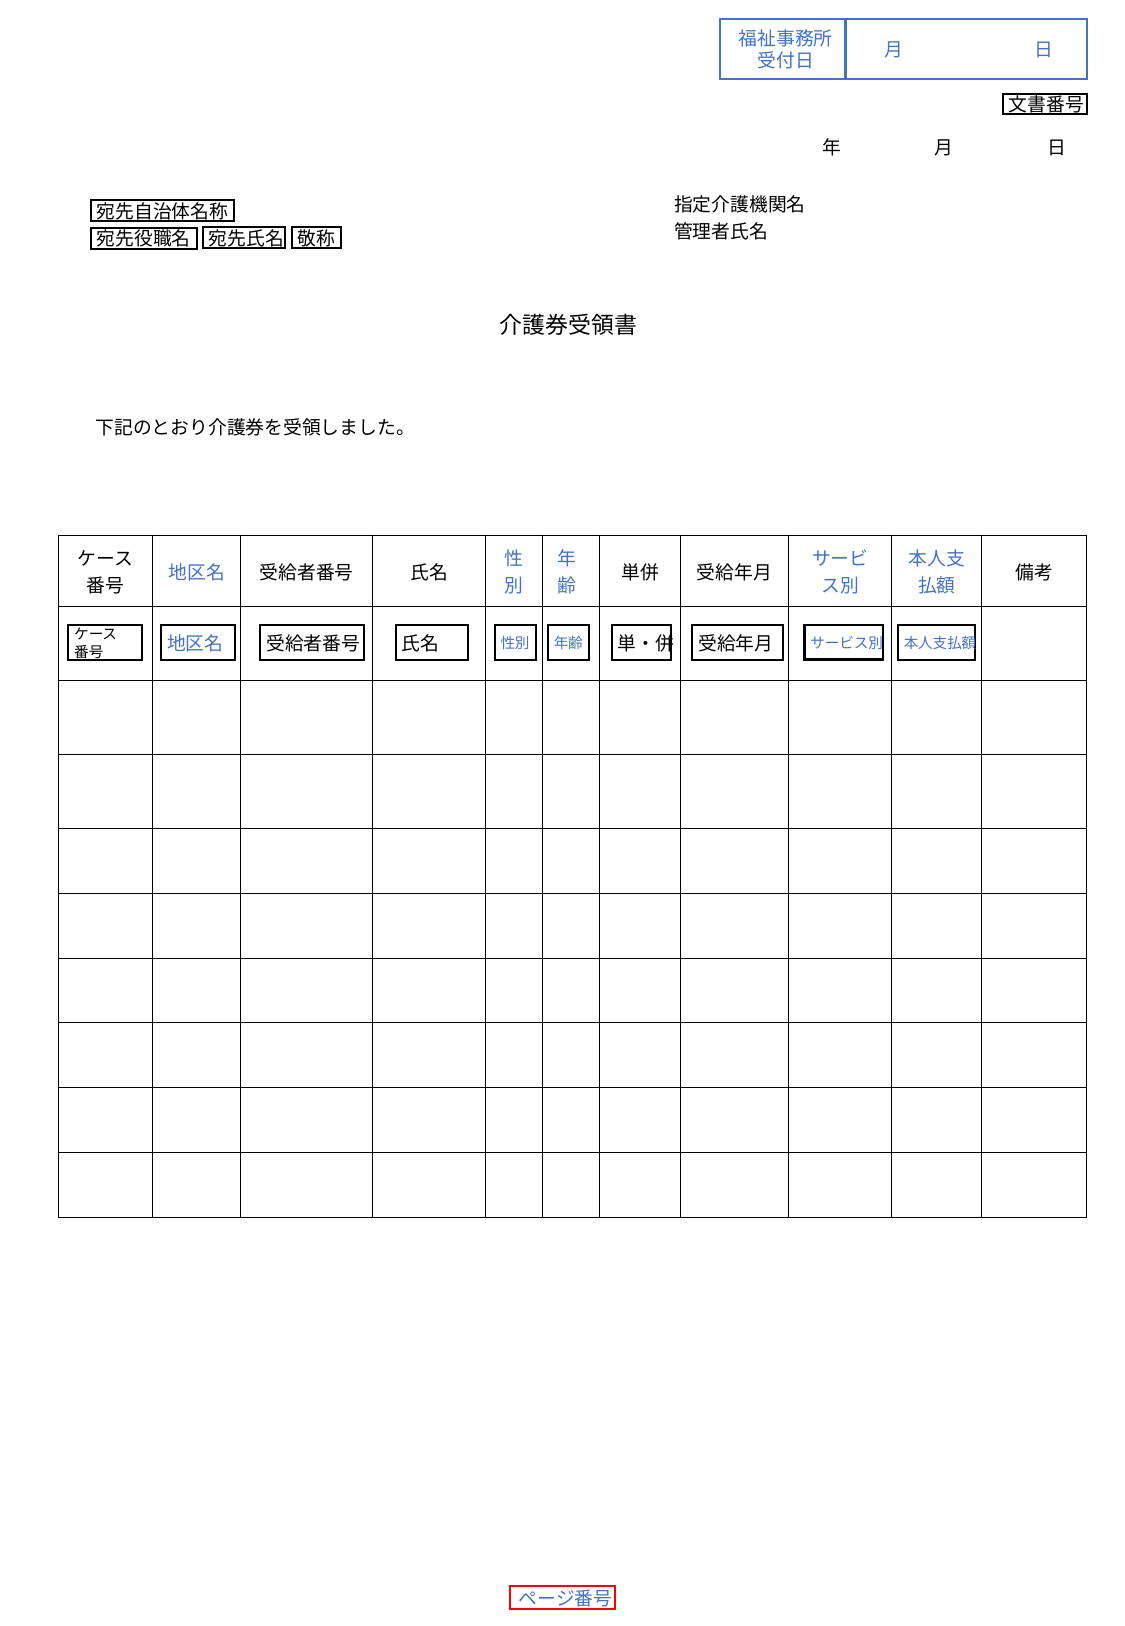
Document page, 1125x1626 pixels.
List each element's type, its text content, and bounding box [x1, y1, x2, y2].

table_cell [789, 607, 891, 680]
text_box 指定介護機関名 [667, 192, 811, 215]
table_cell [373, 755, 485, 828]
table_cell [153, 894, 240, 958]
text_box 本人支払額 [897, 624, 976, 661]
table_header 地区名 [153, 536, 240, 606]
table_cell [982, 1153, 1086, 1217]
table_header 受給年月 [681, 536, 788, 606]
table_cell [543, 755, 599, 828]
table_cell [241, 681, 372, 754]
table_cell [59, 681, 152, 754]
table_cell [373, 1023, 485, 1087]
table_cell [241, 1088, 372, 1152]
text_box ページ番号 [509, 1585, 616, 1610]
table_cell [153, 829, 240, 893]
table_cell [373, 1153, 485, 1217]
text_box 年 月 日 [815, 133, 1005, 162]
table_cell [681, 1023, 788, 1087]
table_cell [892, 1023, 981, 1087]
table_cell [600, 1088, 680, 1152]
table_cell [153, 681, 240, 754]
table_cell [789, 755, 891, 828]
table_cell [543, 894, 599, 958]
table_cell [486, 829, 542, 893]
text_box 下記のとおり介護券を受領しました。 [89, 415, 1037, 438]
table_cell [486, 1153, 542, 1217]
table_cell [789, 829, 891, 893]
table_cell [681, 755, 788, 828]
table_cell [153, 607, 240, 680]
table_cell [486, 959, 542, 1022]
table_cell [59, 829, 152, 893]
text_box 単・併 [611, 624, 672, 661]
table_cell [486, 755, 542, 828]
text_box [720, 18, 1087, 115]
table_cell [789, 1153, 891, 1217]
table_cell [59, 894, 152, 958]
table_cell [543, 1088, 599, 1152]
table_cell [892, 681, 981, 754]
table_cell [681, 894, 788, 958]
table_cell [982, 829, 1086, 893]
table_cell [600, 829, 680, 893]
text_box ケース 番号 [67, 624, 143, 661]
table_cell [600, 681, 680, 754]
table_cell [241, 1153, 372, 1217]
table_cell [59, 1088, 152, 1152]
table_cell [241, 755, 372, 828]
table_header 本人支払額 [892, 536, 981, 606]
table_cell [600, 959, 680, 1022]
table_cell [59, 755, 152, 828]
table_cell [892, 1088, 981, 1152]
table_cell [486, 894, 542, 958]
table_cell [153, 959, 240, 1022]
table_header 性別 [486, 536, 542, 606]
table_cell [241, 607, 372, 680]
table_cell [543, 959, 599, 1022]
table_cell [982, 1088, 1086, 1152]
table_cell [982, 681, 1086, 754]
text_box 性別 [494, 624, 537, 661]
text_box 地区名 [160, 624, 236, 661]
text_box サービス別 [803, 624, 884, 661]
text_box 年齢 [547, 624, 590, 661]
table_cell [373, 607, 485, 680]
table_cell [486, 1023, 542, 1087]
table_cell [982, 607, 1086, 680]
table_cell [982, 1023, 1086, 1087]
table_cell [373, 959, 485, 1022]
table_cell [600, 1153, 680, 1217]
table_cell [543, 1153, 599, 1217]
table_cell [486, 681, 542, 754]
table_cell [373, 829, 485, 893]
table_header 単併 [600, 536, 680, 606]
table_cell [486, 607, 542, 680]
table_cell [241, 959, 372, 1022]
table_cell [982, 755, 1086, 828]
text_box 管理者氏名 [667, 220, 776, 243]
table_cell [600, 607, 680, 680]
table_cell [982, 959, 1086, 1022]
table_cell [600, 894, 680, 958]
table_header 備考 [982, 536, 1086, 606]
table_cell [892, 1153, 981, 1217]
table_cell [982, 894, 1086, 958]
table_cell [373, 894, 485, 958]
table_cell [59, 607, 152, 680]
table_cell [543, 829, 599, 893]
table_cell [892, 894, 981, 958]
table_cell [543, 607, 599, 680]
table_cell [892, 607, 981, 680]
text_box 受給年月 [691, 624, 784, 661]
table_cell [241, 894, 372, 958]
table_cell [543, 1023, 599, 1087]
table_header 年齢 [543, 536, 599, 606]
table_header 受給者番号 [241, 536, 372, 606]
table_cell [600, 755, 680, 828]
table_cell [789, 1088, 891, 1152]
text_box 氏名 [395, 624, 469, 661]
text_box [90, 200, 342, 249]
table_cell [789, 681, 891, 754]
table_cell [681, 607, 788, 680]
table_cell [892, 829, 981, 893]
table_cell [681, 681, 788, 754]
text_box 介護券受領書 [96, 302, 1042, 346]
table_cell [789, 959, 891, 1022]
text_box 受給者番号 [259, 624, 365, 661]
table_header 氏名 [373, 536, 485, 606]
table_cell [681, 1153, 788, 1217]
table_cell [153, 1153, 240, 1217]
table_header サービス別 [789, 536, 891, 606]
table_header ケース番号 [59, 536, 152, 606]
table_cell [153, 1088, 240, 1152]
table_cell [681, 1088, 788, 1152]
table_cell [892, 755, 981, 828]
table_cell [59, 1023, 152, 1087]
table_cell [486, 1088, 542, 1152]
table_cell [373, 681, 485, 754]
table_cell [600, 1023, 680, 1087]
table_cell [59, 1153, 152, 1217]
table_cell [373, 1088, 485, 1152]
table_cell [892, 959, 981, 1022]
table_cell [543, 681, 599, 754]
table_cell [789, 1023, 891, 1087]
table_cell [153, 1023, 240, 1087]
table_cell [153, 755, 240, 828]
table_cell [789, 894, 891, 958]
table_cell [241, 1023, 372, 1087]
table_cell [681, 829, 788, 893]
table_cell [241, 829, 372, 893]
table_cell [59, 959, 152, 1022]
table_cell [681, 959, 788, 1022]
